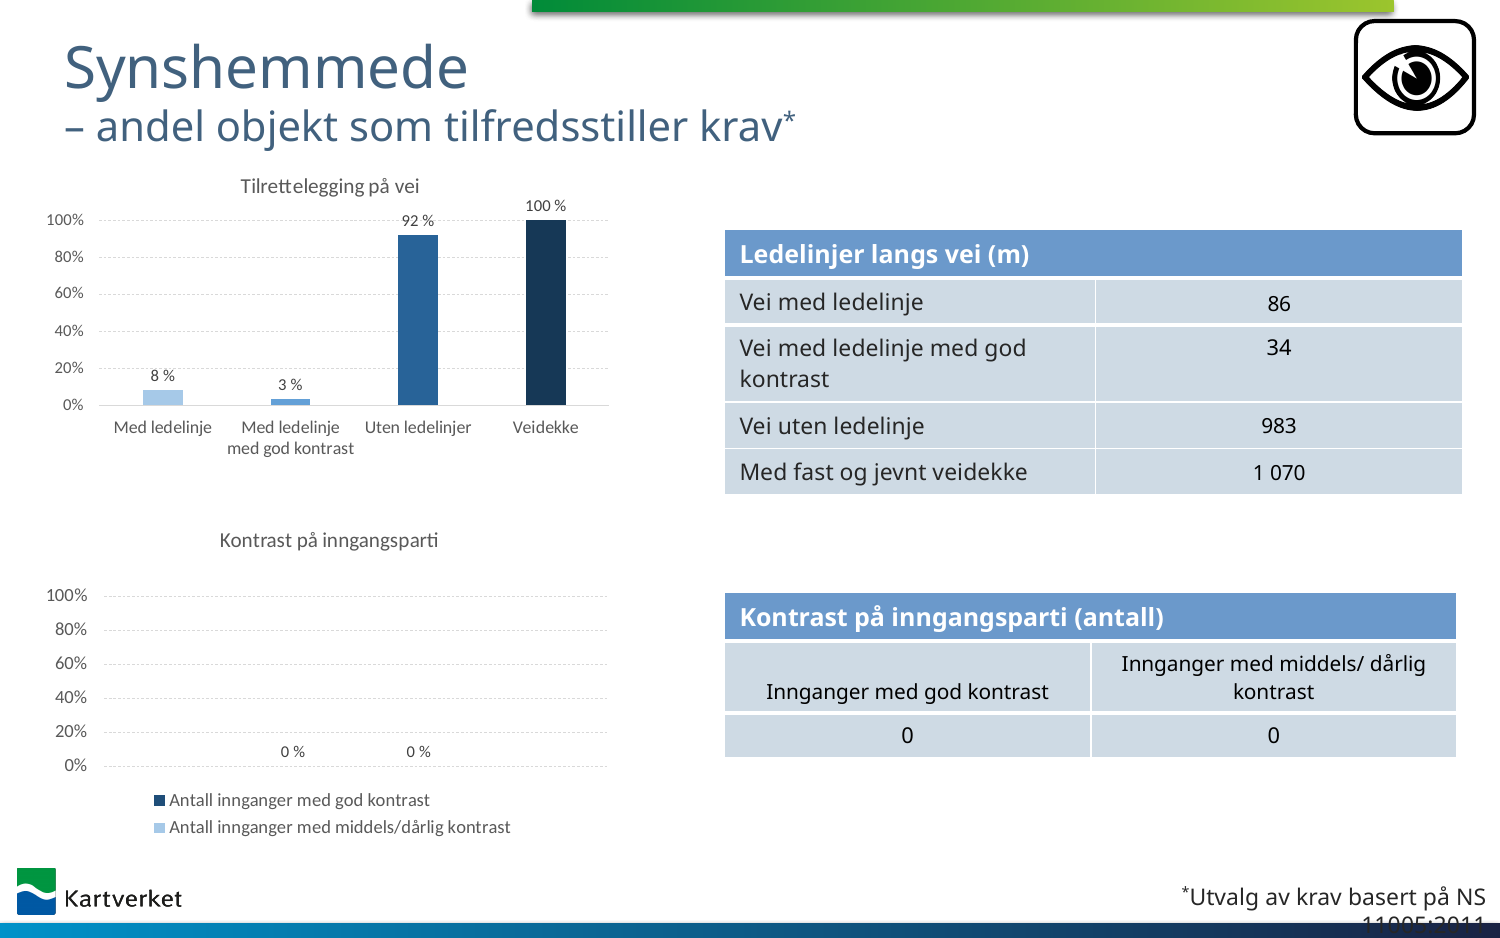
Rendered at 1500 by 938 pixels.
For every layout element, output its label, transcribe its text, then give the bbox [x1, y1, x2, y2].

table_header Ledelinjer langs vei (m) [725, 230, 1462, 276]
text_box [1355, 20, 1475, 134]
picture [41, 520, 618, 846]
picture [41, 166, 619, 492]
table_cell 86 [1096, 280, 1462, 323]
text_box Synshemmede – andel objekt som tilfredsstiller krav* [49, 24, 1431, 158]
table_cell Vei uten ledelinje [725, 403, 1095, 448]
table_cell Innganger med god kontrast [725, 643, 1090, 711]
table_cell Innganger med middels/ dårlig kontrast [1092, 643, 1456, 711]
table_cell 0 [725, 715, 1090, 757]
table_cell 0 [1092, 715, 1456, 757]
table_cell 983 [1096, 403, 1462, 448]
table_cell 34 [1096, 327, 1462, 401]
text_box *Utvalg av krav basert på NS 11005:2011 [1068, 873, 1500, 938]
table_cell Vei med ledelinje med god kontrast [725, 327, 1095, 401]
table_cell Vei med ledelinje [725, 280, 1095, 323]
table_cell 1 070 [1096, 449, 1462, 494]
table_cell Med fast og jevnt veidekke [725, 449, 1095, 494]
table_header Kontrast på inngangsparti (antall) [725, 593, 1456, 639]
